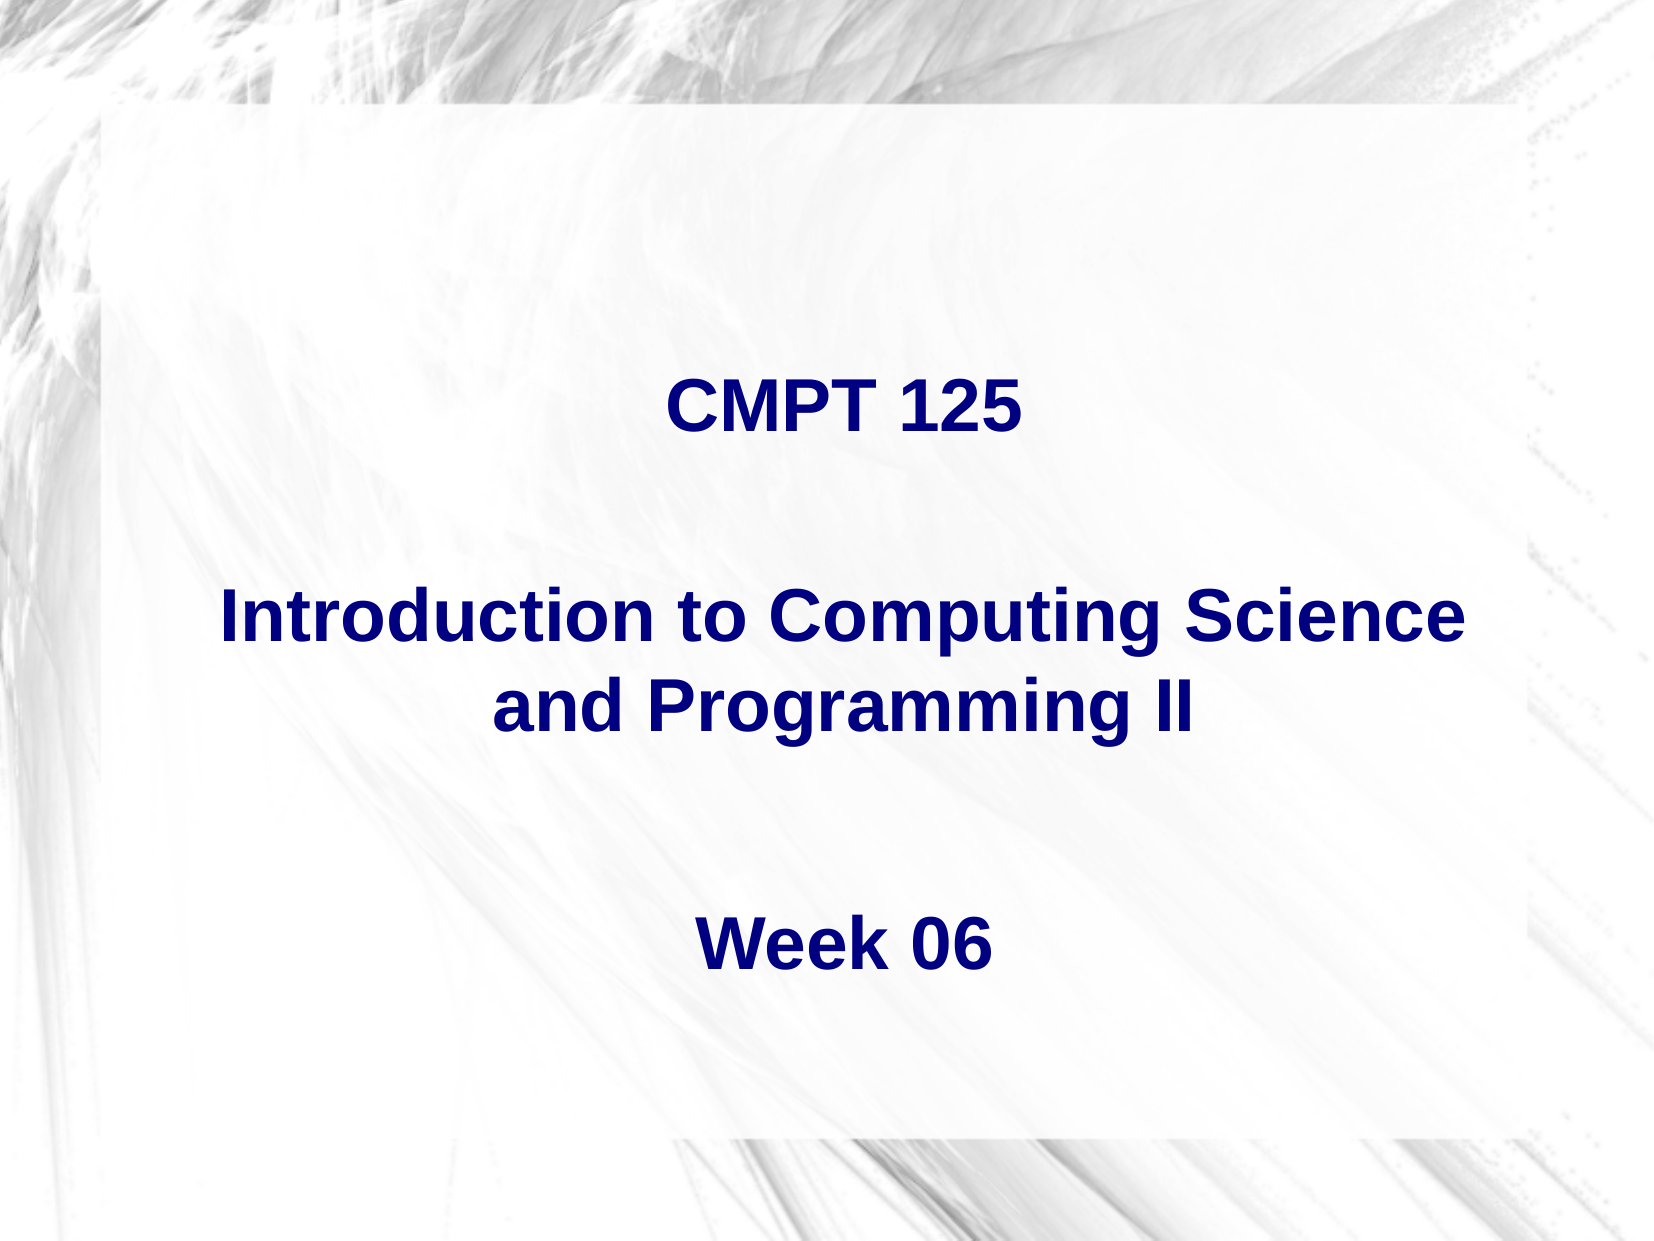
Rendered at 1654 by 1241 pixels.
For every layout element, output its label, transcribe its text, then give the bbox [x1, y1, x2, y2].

list CMPT 125 Introduction to Computing Science and Programming II Week 06 [118, 237, 1571, 1224]
picture [0, 0, 1654, 1241]
